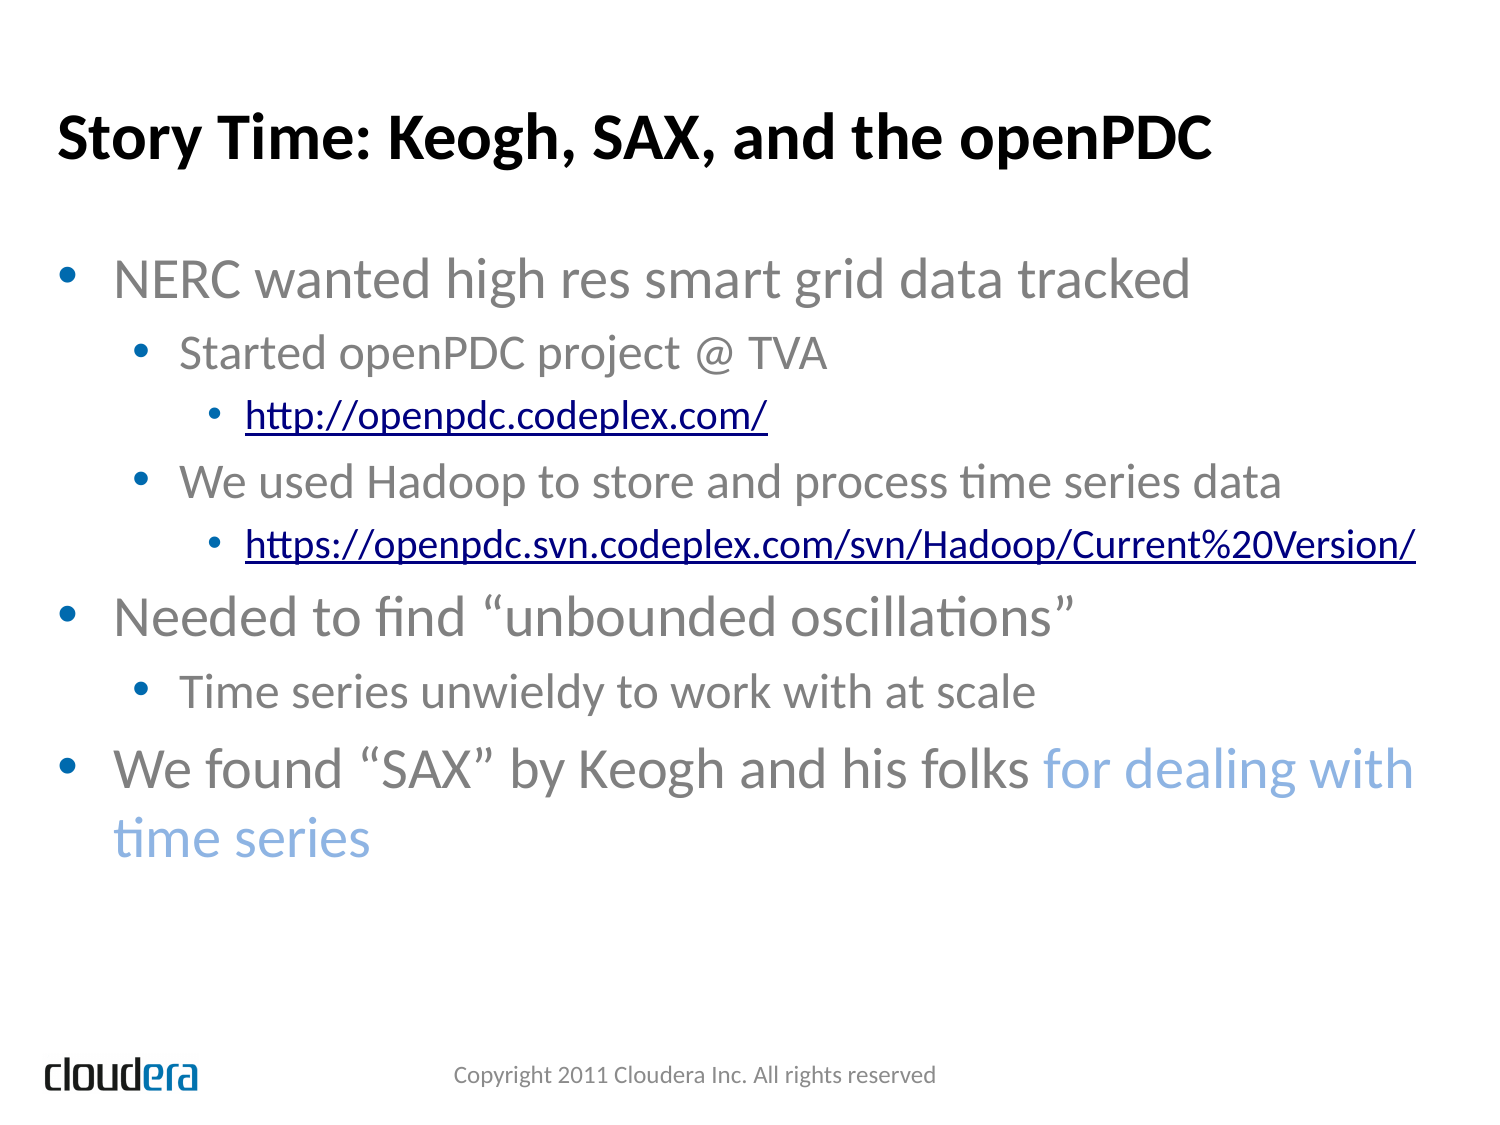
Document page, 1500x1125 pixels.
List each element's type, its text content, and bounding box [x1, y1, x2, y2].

footer Copyright 2011 Cloudera Inc. All rights reserved [404, 1053, 988, 1094]
list NERC wanted high res smart grid data tracked Started openPDC project @ TVA http://openpdc.codeplex.com/ We used Hadoop to store and process time series data https://openpdc.svn.codeplex.com/svn/Hadoop/Current%20Version/ Needed to find “unbounded oscillations” Time series unwieldy to work with at scale We found “SAX” by Keogh and his folks for dealing with time series [42, 232, 1461, 1043]
title Story Time: Keogh, SAX, and the openPDC [42, 35, 1461, 232]
picture [42, 1053, 199, 1094]
